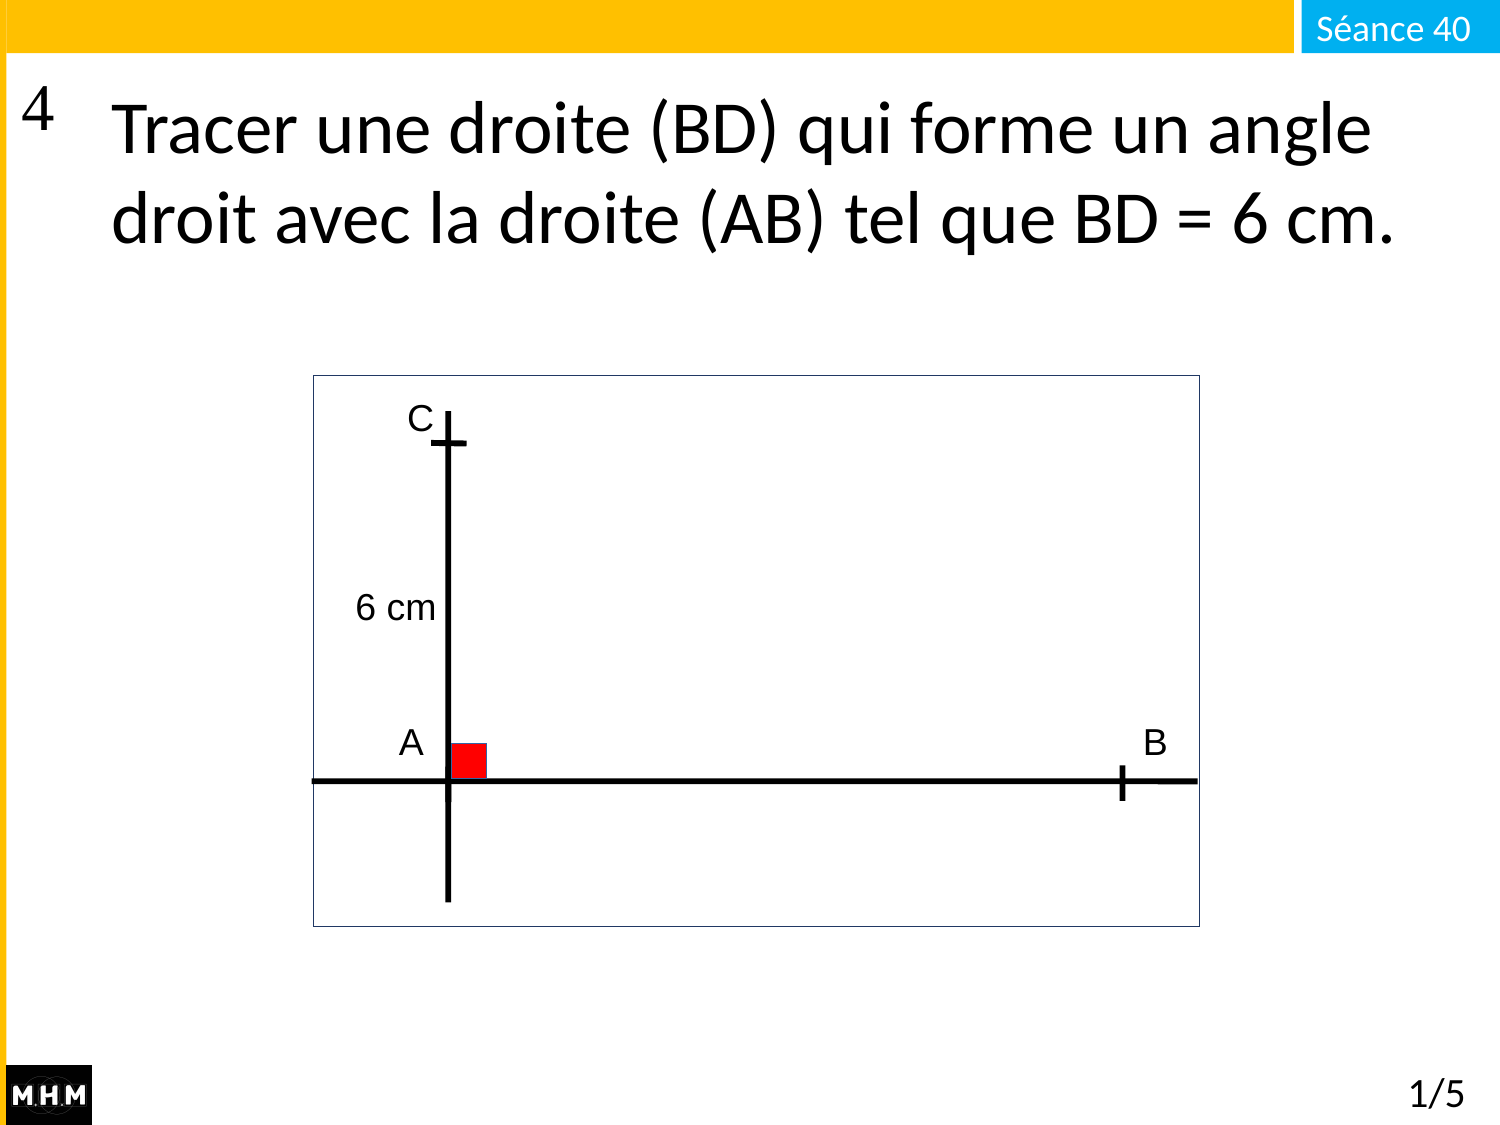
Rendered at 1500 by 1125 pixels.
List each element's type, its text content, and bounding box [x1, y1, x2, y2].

text_box B [1127, 710, 1183, 772]
list 1/5 [1373, 1064, 1500, 1125]
text_box C [392, 386, 447, 444]
text_box Tracer une droite (BD) qui forme un angle droit avec la droite (AB) tel que BD = 6 cm. [96, 60, 1422, 278]
text_box [451, 743, 487, 779]
picture [6, 1065, 92, 1125]
text_box 6 cm [340, 575, 459, 633]
text_box A [383, 710, 439, 772]
text_box [313, 375, 1200, 927]
